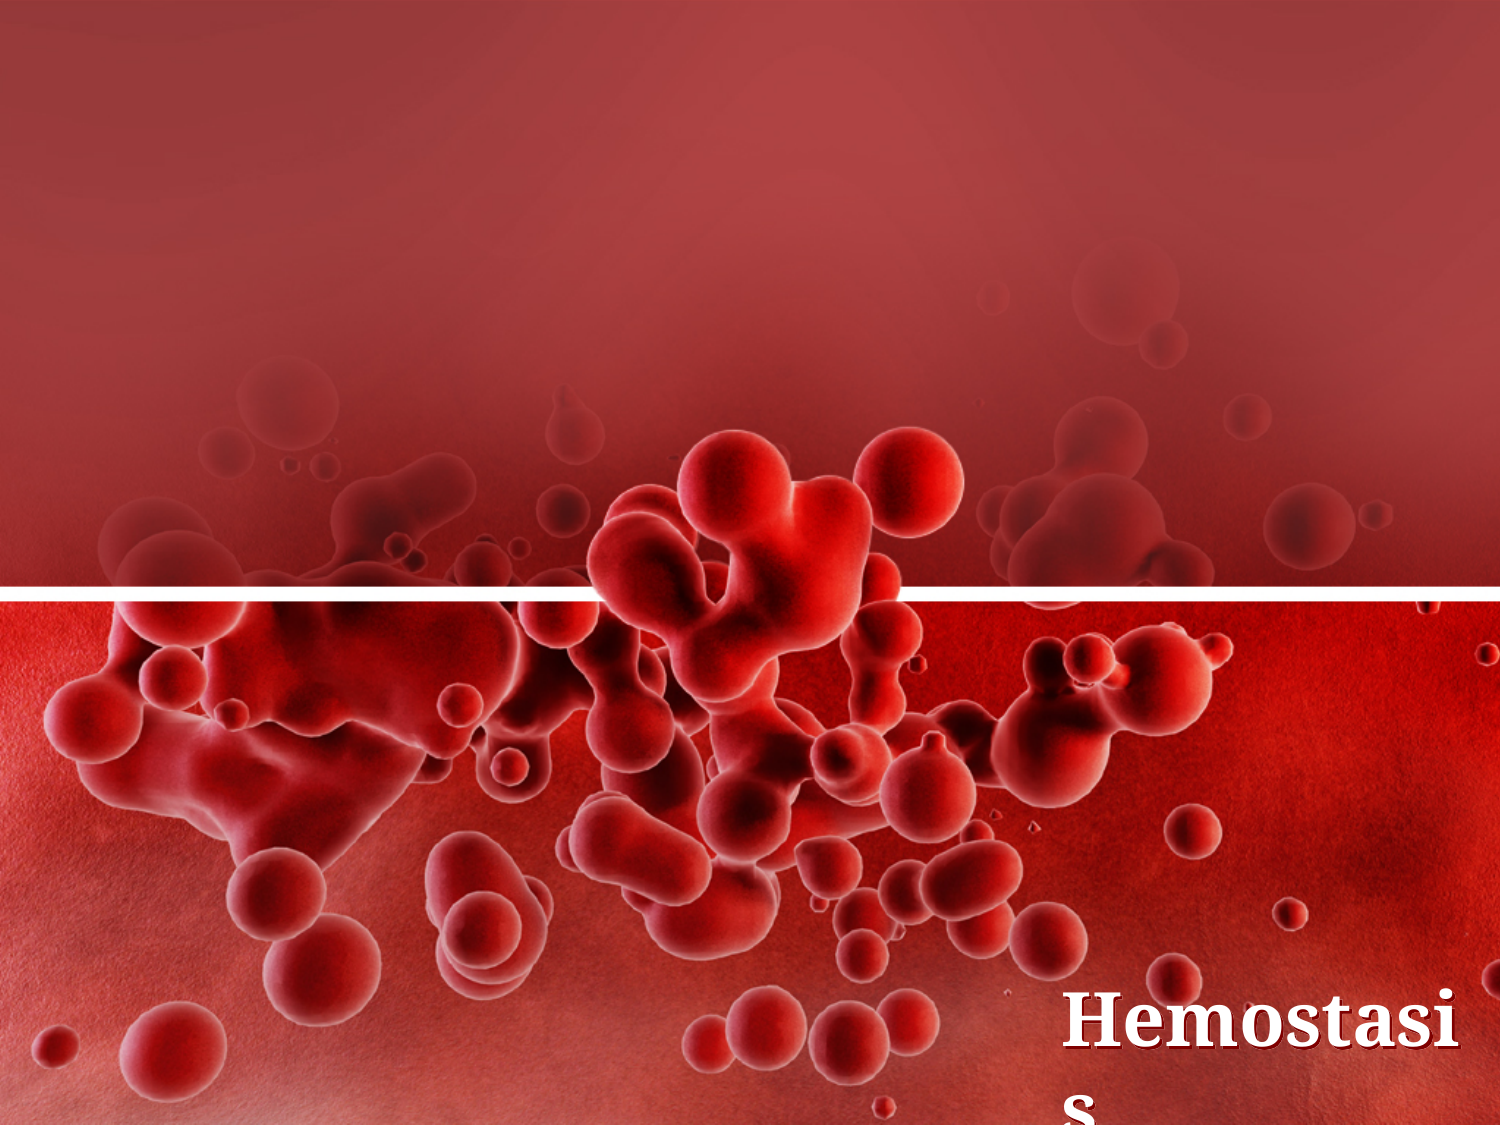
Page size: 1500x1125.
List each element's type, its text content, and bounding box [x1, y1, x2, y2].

picture [0, 0, 1500, 1125]
subtitle Hemostasis [1045, 963, 1496, 1047]
